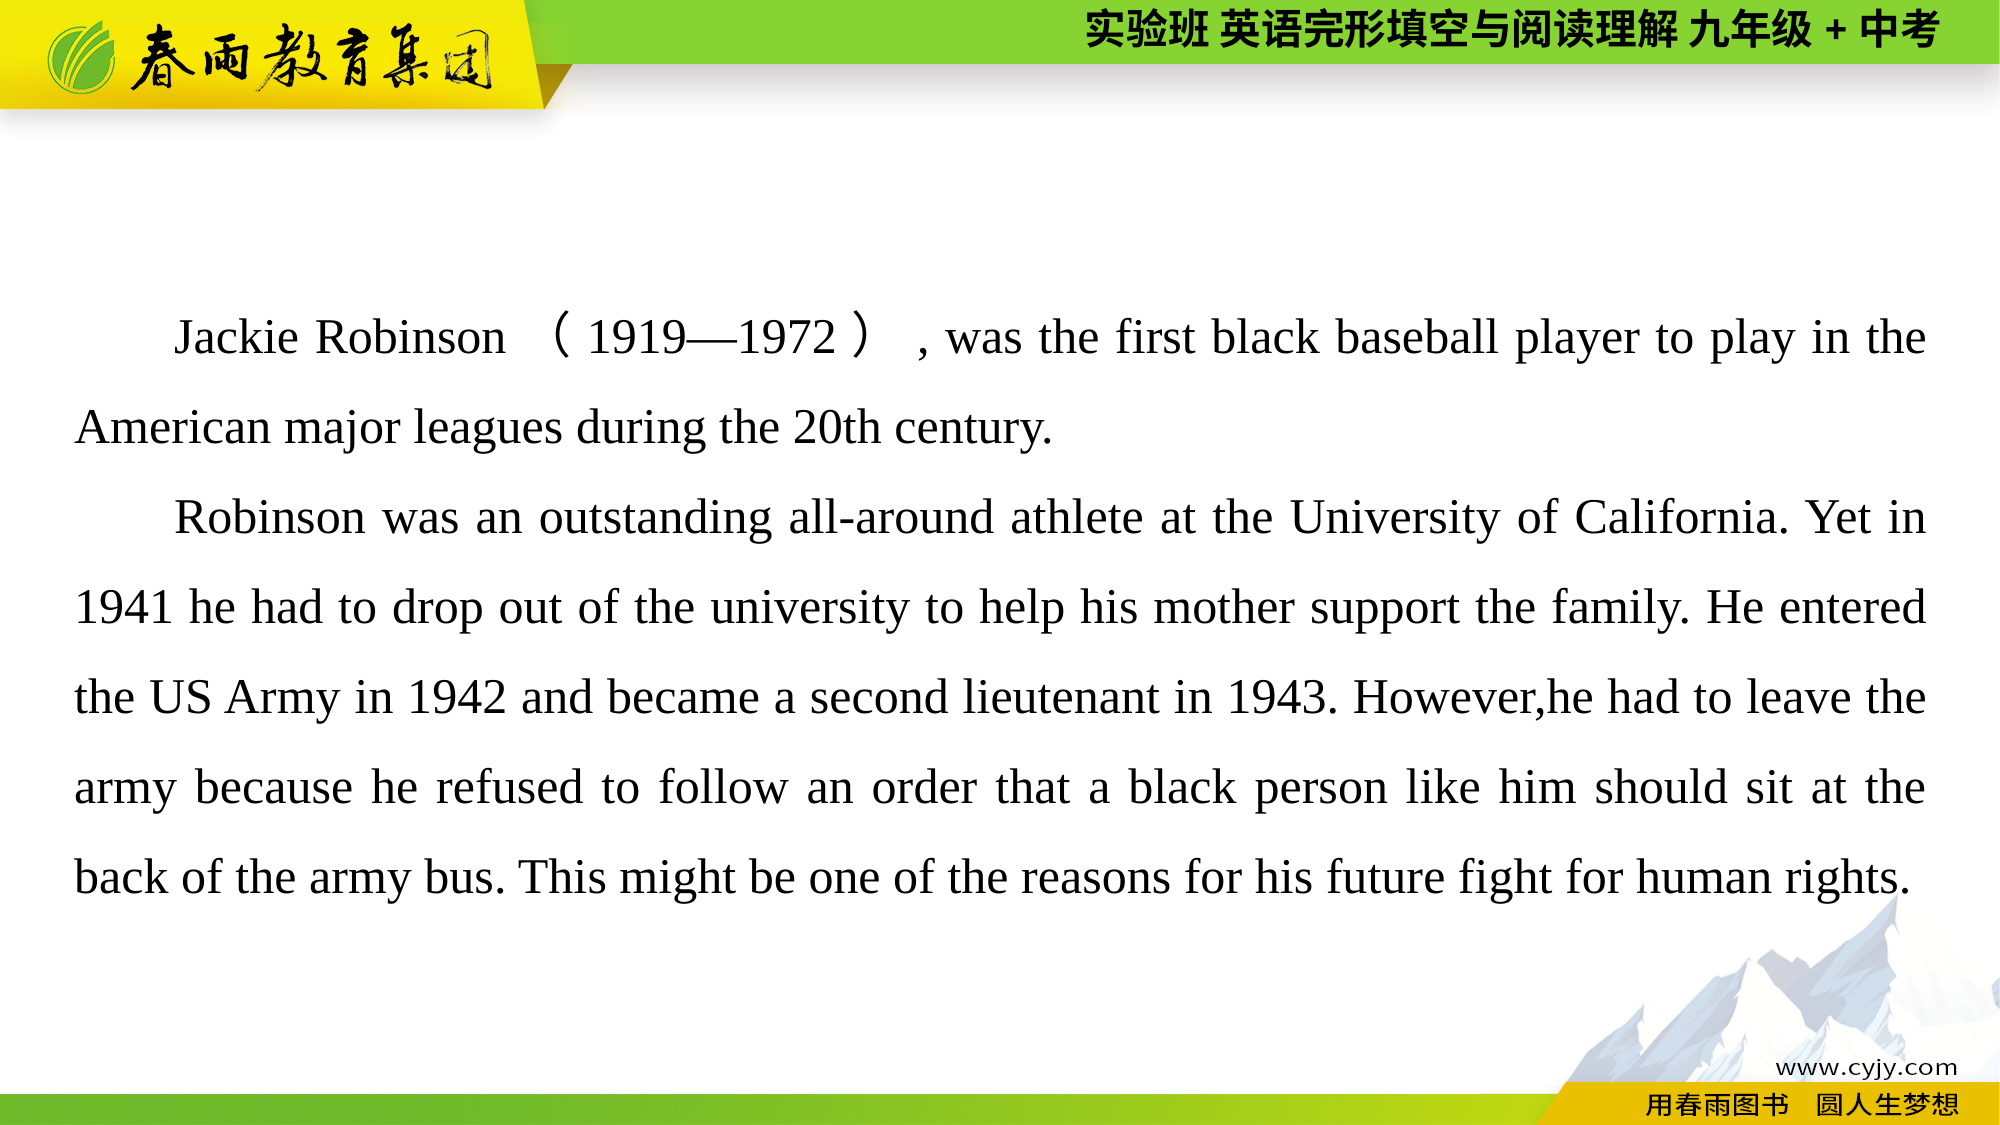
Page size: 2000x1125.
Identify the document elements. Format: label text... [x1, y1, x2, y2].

picture [0, 0, 2000, 1125]
list Jackie Robinson（1919—1972）, was the first black baseball player to play in the American major leagues during the 20th century. Robinson was an outstanding all-around athlete at the University of California. Yet in 1941 he had to drop out of the university to help his mother support the family. He entered the US Army in 1942 and became a second lieutenant in 1943. However,he had to leave the army because he refused to follow an order that a black person like him should sit at the back of the army bus. This might be one of the reasons for his future fight for human rights. [59, 265, 1944, 917]
